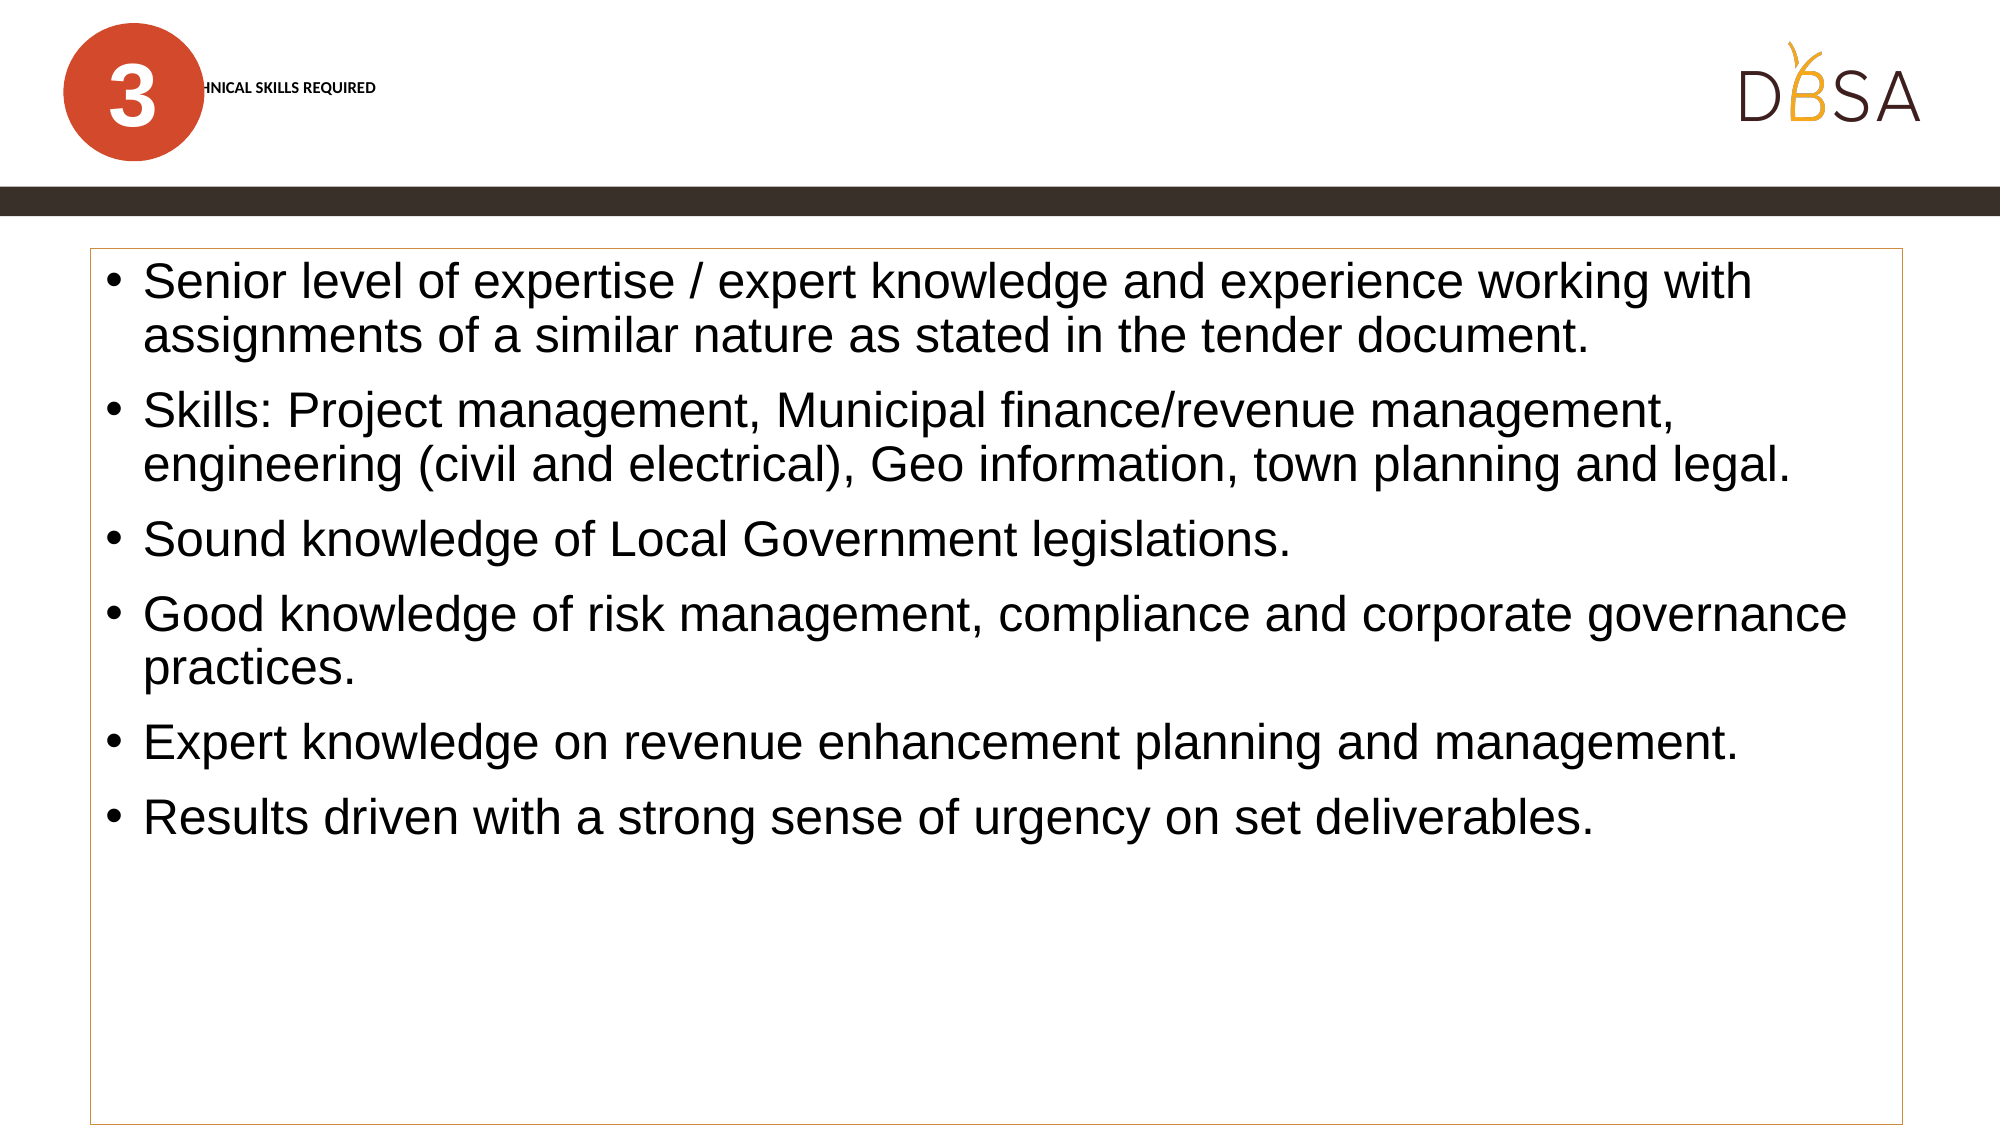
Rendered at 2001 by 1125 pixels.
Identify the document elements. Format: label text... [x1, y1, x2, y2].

list Senior level of expertise / expert knowledge and experience working with assignments of a similar nature as stated in the tender document. Skills: Project management, Municipal finance/revenue management, engineering (civil and electrical), Geo information, town planning and legal. Sound knowledge of Local Government legislations. Good knowledge of risk management, compliance and corporate governance practices. Expert knowledge on revenue enhancement planning and management. Results driven with a strong sense of urgency on set deliverables. [90, 248, 1903, 1125]
title TECHNICAL SKILLS REQUIRED [163, 28, 1859, 146]
text_box [63, 23, 205, 162]
text_box 3 [106, 35, 161, 145]
picture [1693, 21, 1968, 171]
